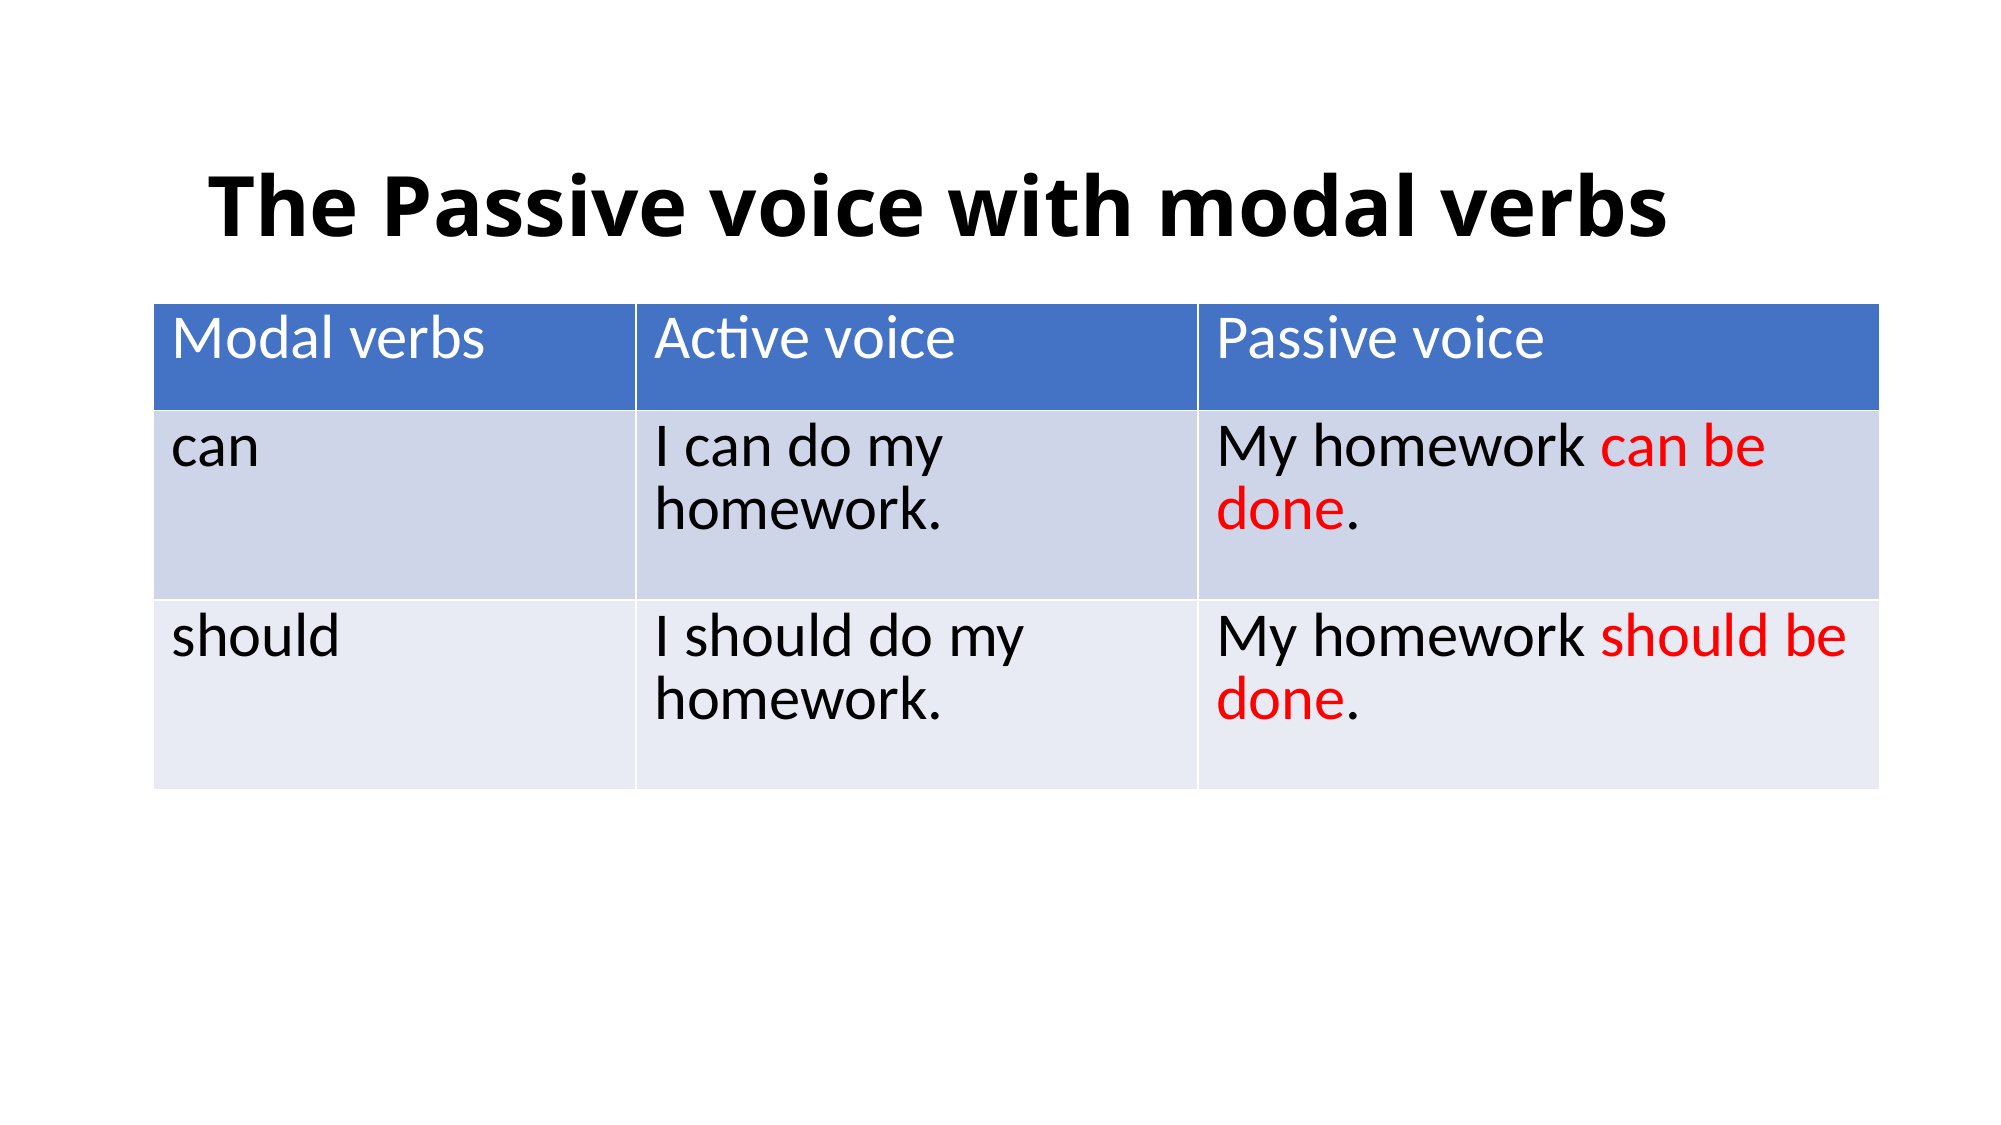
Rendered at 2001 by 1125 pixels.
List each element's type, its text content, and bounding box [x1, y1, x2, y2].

table_cell My homework can be done. [1199, 411, 1879, 599]
table_header Passive voice [1199, 304, 1879, 410]
table_header Active voice [637, 304, 1197, 410]
title The Passive voice with modal verbs [192, 40, 1808, 263]
table_cell can [154, 411, 635, 599]
table_header Modal verbs [154, 304, 635, 410]
table_cell should [154, 601, 635, 789]
table_cell I can do my homework. [637, 411, 1197, 599]
table_cell I should do my homework. [637, 601, 1197, 789]
table_cell My homework should be done. [1199, 601, 1879, 789]
